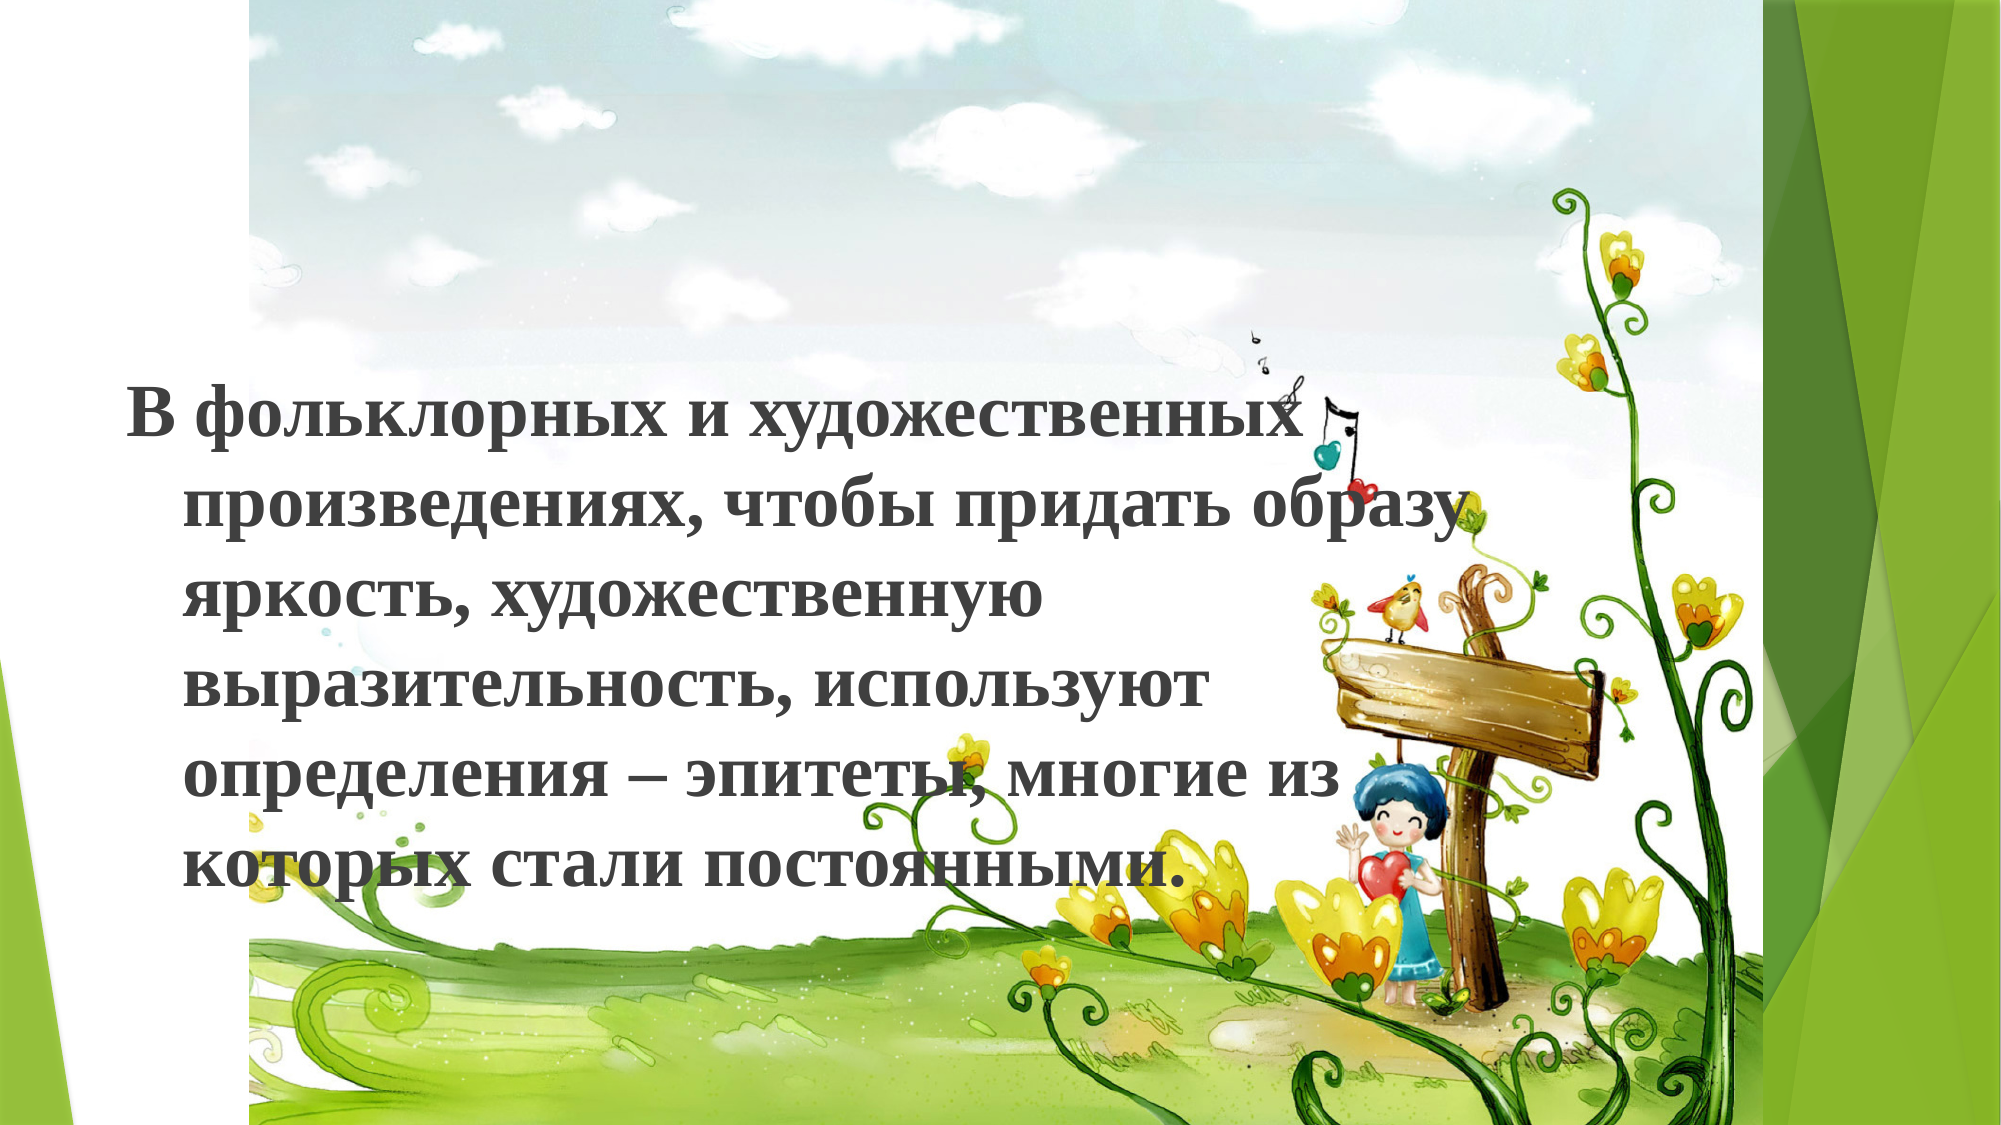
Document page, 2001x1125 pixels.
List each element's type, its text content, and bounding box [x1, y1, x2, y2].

picture [249, 0, 1764, 1125]
list В фольклорных и художественных произведениях, чтобы придать образу яркость, художественную выразительность, используют определения – эпитеты, многие из которых стали постоянными. [111, 354, 244, 992]
